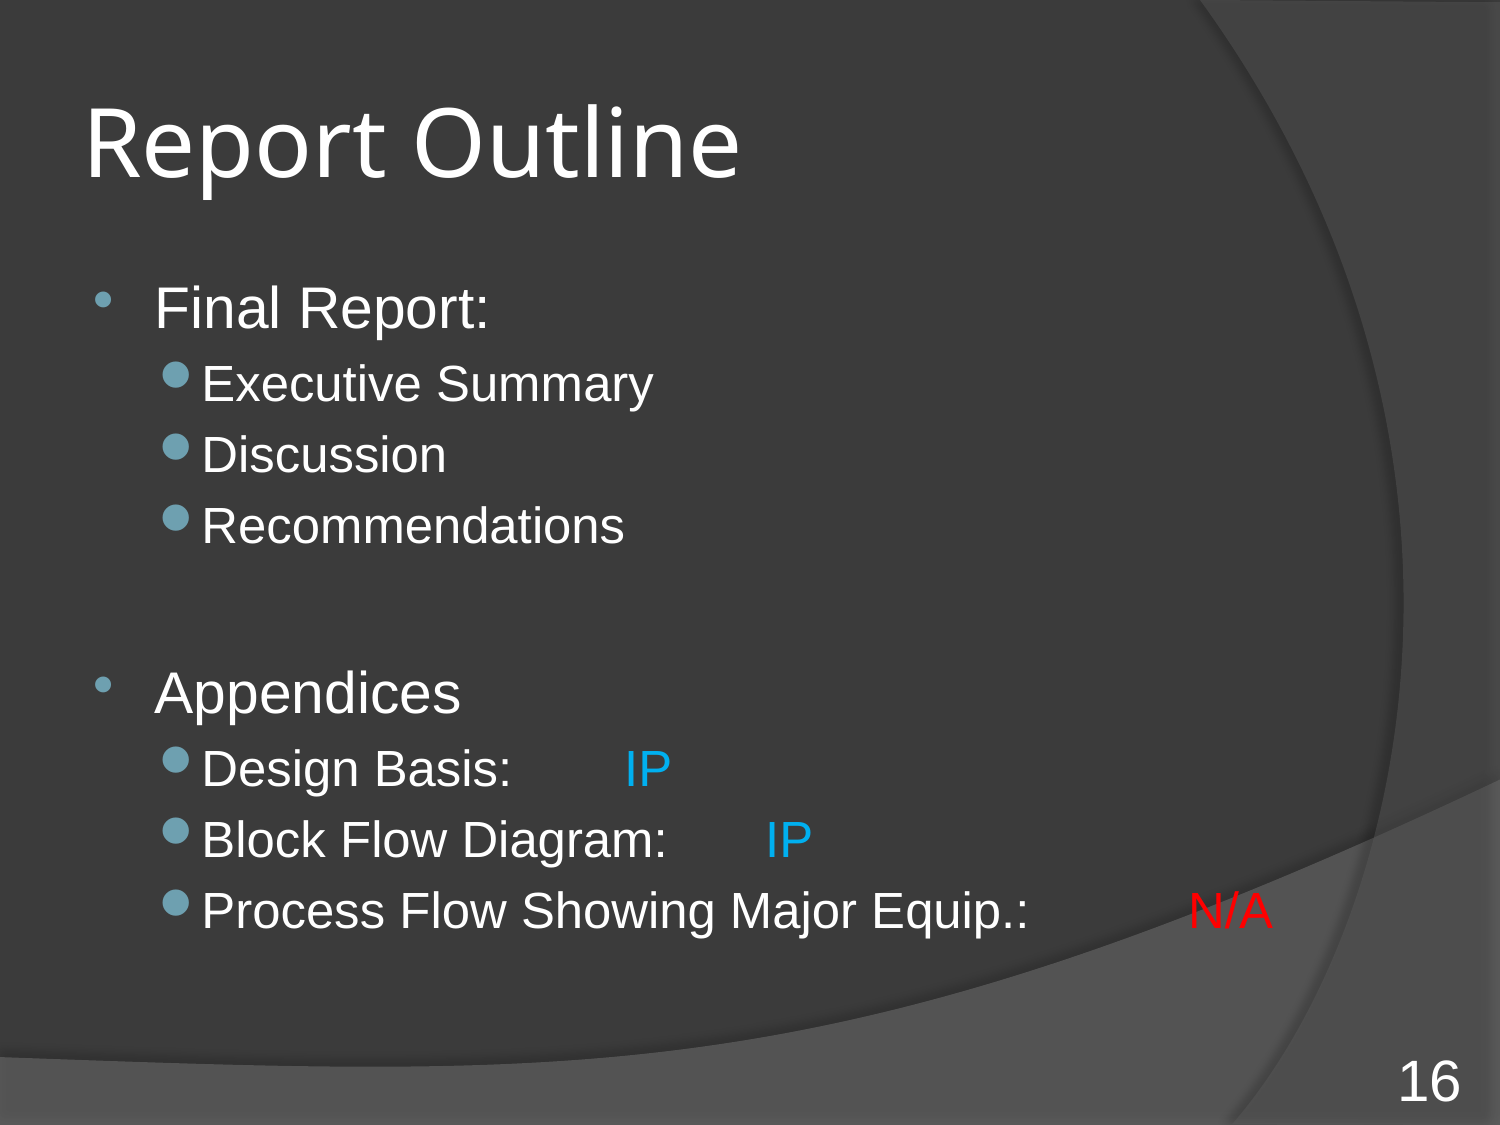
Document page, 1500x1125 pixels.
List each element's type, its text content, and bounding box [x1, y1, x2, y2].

title Report Outline [75, 45, 1300, 233]
slide_number 16 [1337, 1053, 1463, 1114]
list Final Report: Executive Summary Discussion Recommendations Appendices Design Basis: IP Block Flow Diagram: IP Process Flow Showing Major Equip.: N/A [75, 262, 1300, 1005]
